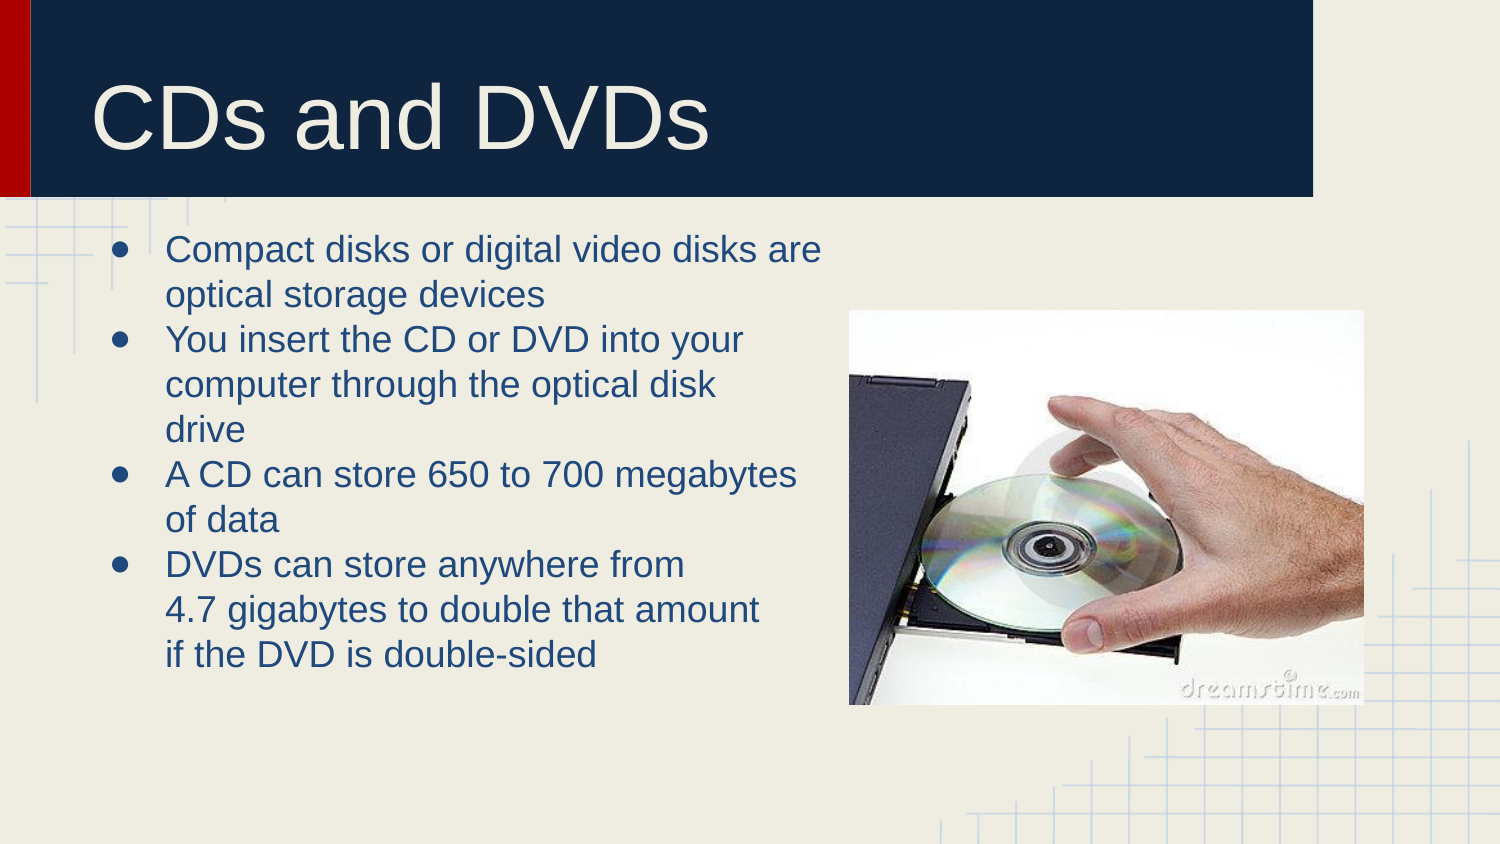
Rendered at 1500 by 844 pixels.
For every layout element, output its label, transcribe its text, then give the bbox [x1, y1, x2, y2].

picture [849, 310, 1364, 705]
list Compact disks or digital video disks are optical storage devices You insert the CD or DVD into your computer through the optical disk drive A CD can store 650 to 700 megabytes of data DVDs can store anywhere from 4.7 gigabytes to double that amount if the DVD is double-sided [75, 209, 1425, 806]
title CDs and DVDs [75, 16, 1276, 183]
